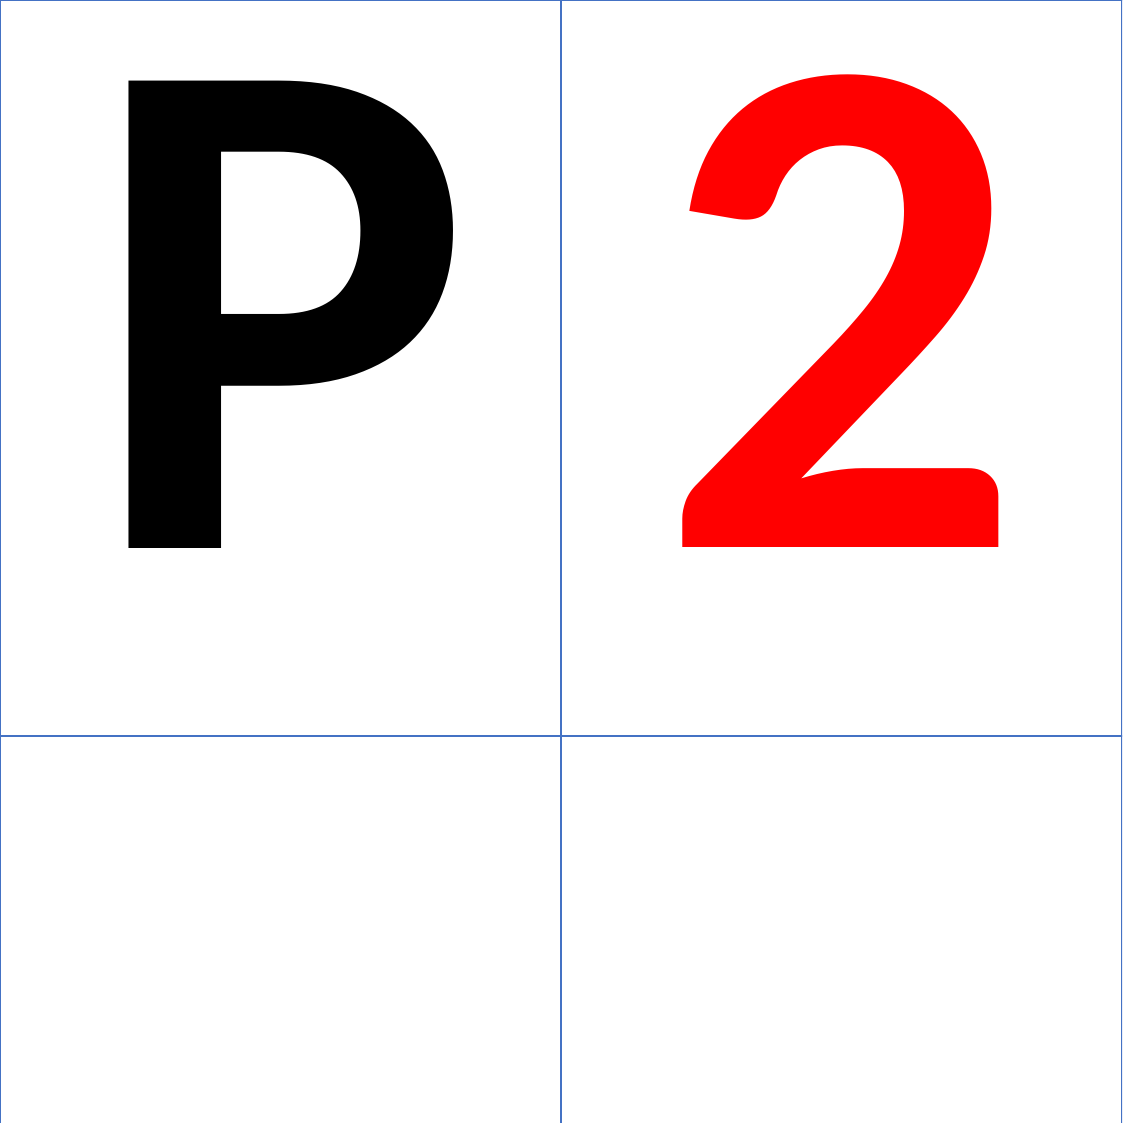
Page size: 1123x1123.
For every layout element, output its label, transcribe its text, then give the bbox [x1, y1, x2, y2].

table_cell [562, 737, 1121, 1123]
table_cell [1, 737, 560, 1123]
table_header Р [1, 1, 560, 735]
table_header 2 [562, 1, 1121, 735]
